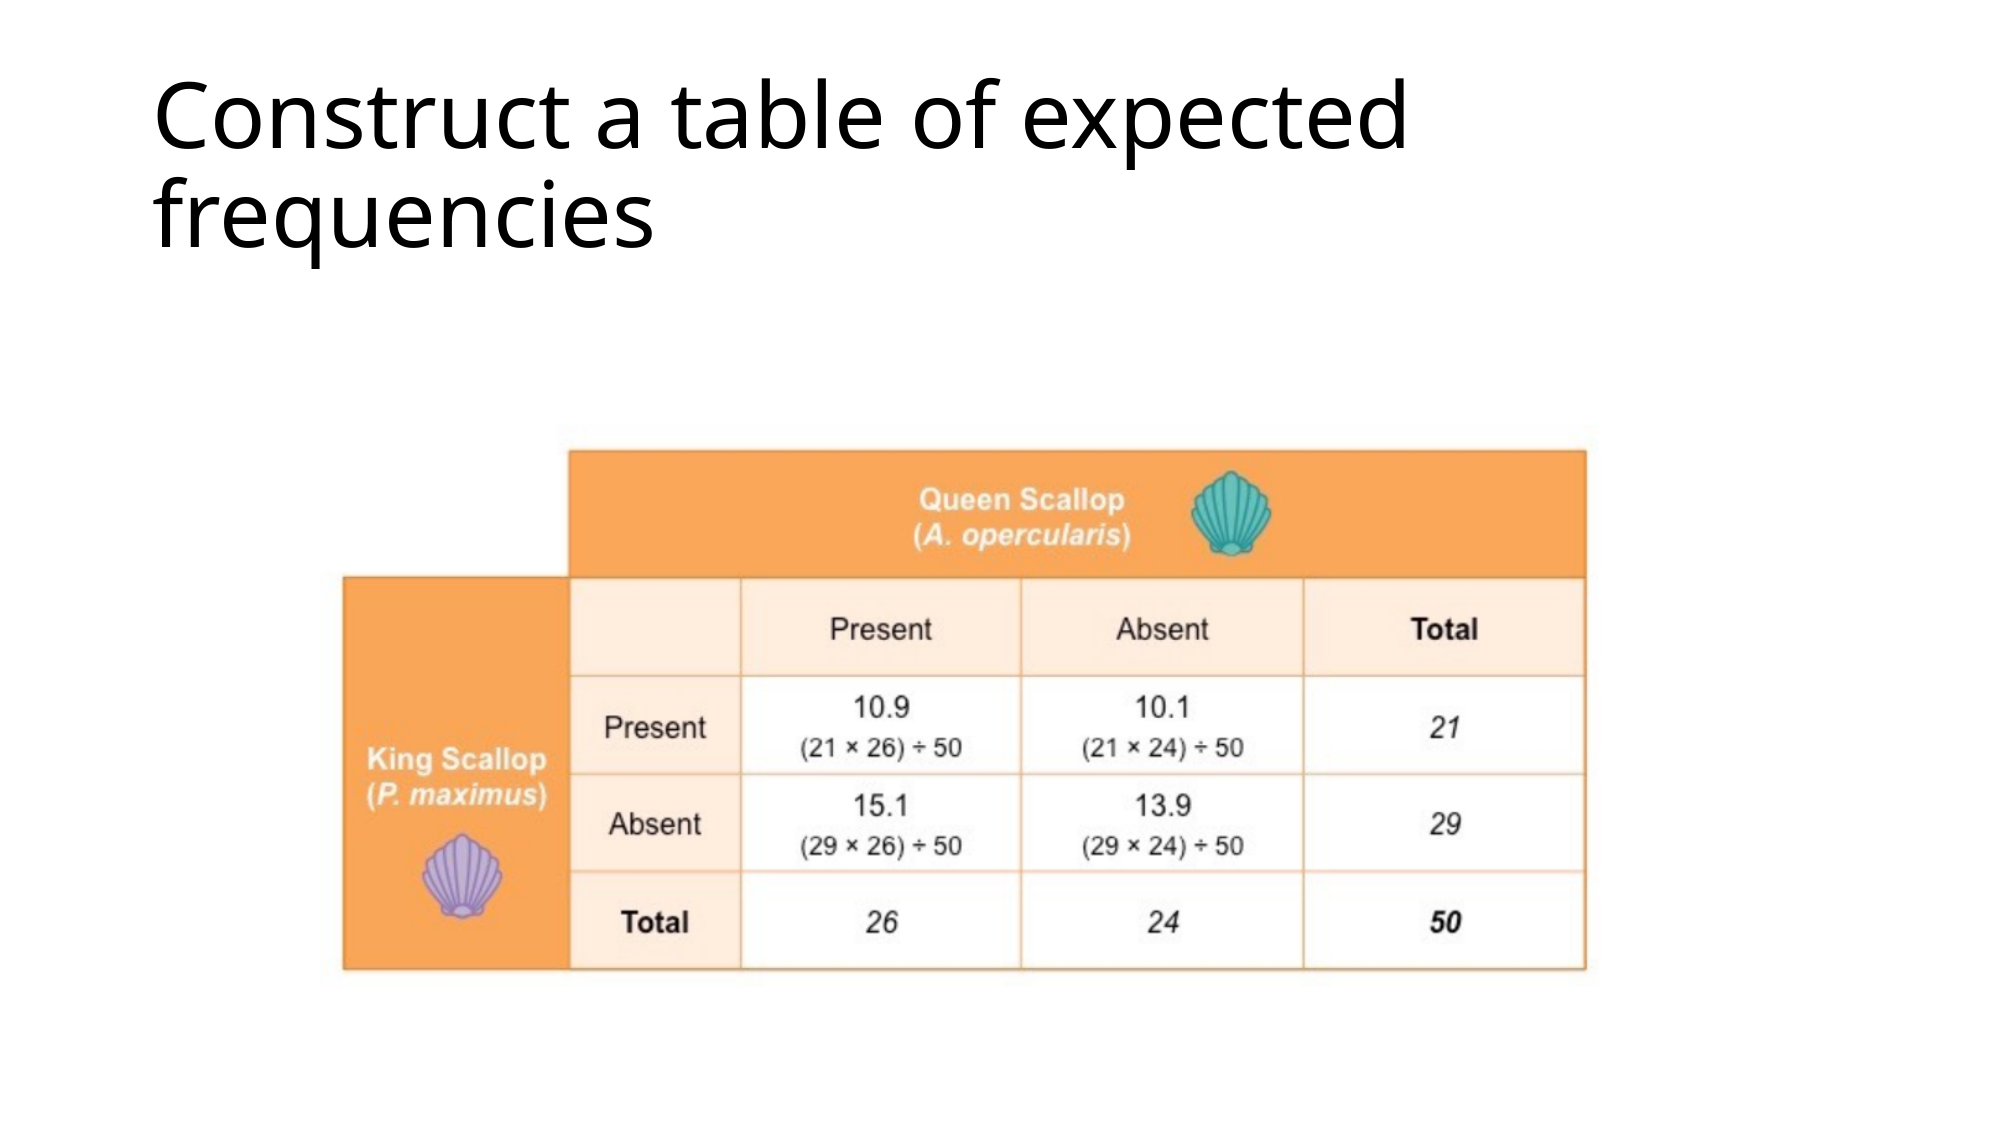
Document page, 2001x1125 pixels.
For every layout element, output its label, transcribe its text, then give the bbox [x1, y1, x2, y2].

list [299, 410, 1623, 1001]
title Construct a table of expected frequencies [137, 59, 1863, 278]
